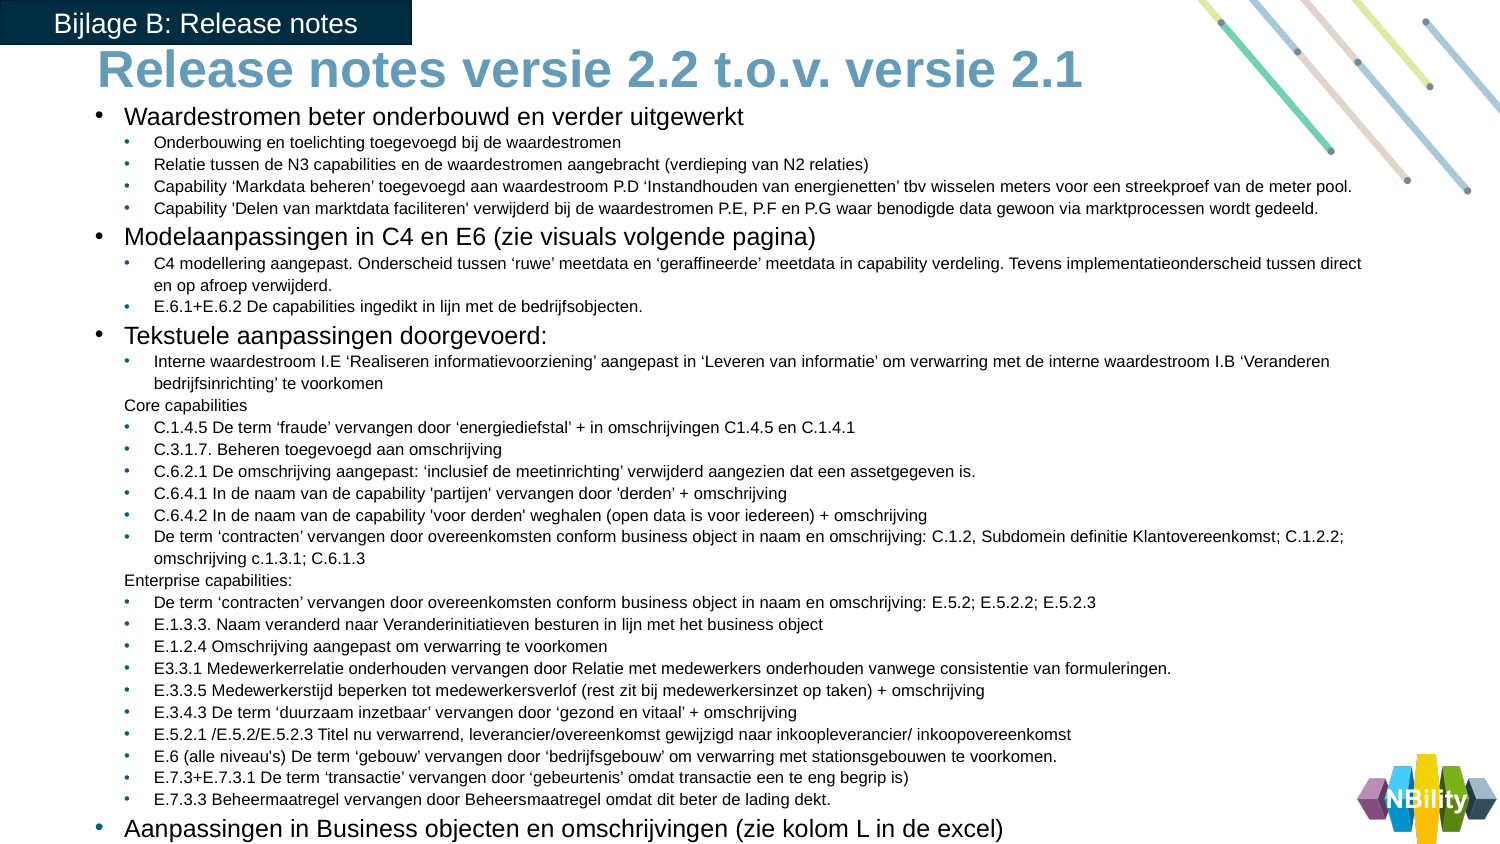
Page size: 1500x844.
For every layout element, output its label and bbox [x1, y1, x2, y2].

text_box [0, 0, 412, 45]
picture [1357, 754, 1499, 844]
title [97, 40, 1279, 97]
text_box [412, 0, 1500, 844]
list [94, 97, 1375, 809]
text_box [0, 45, 1357, 844]
